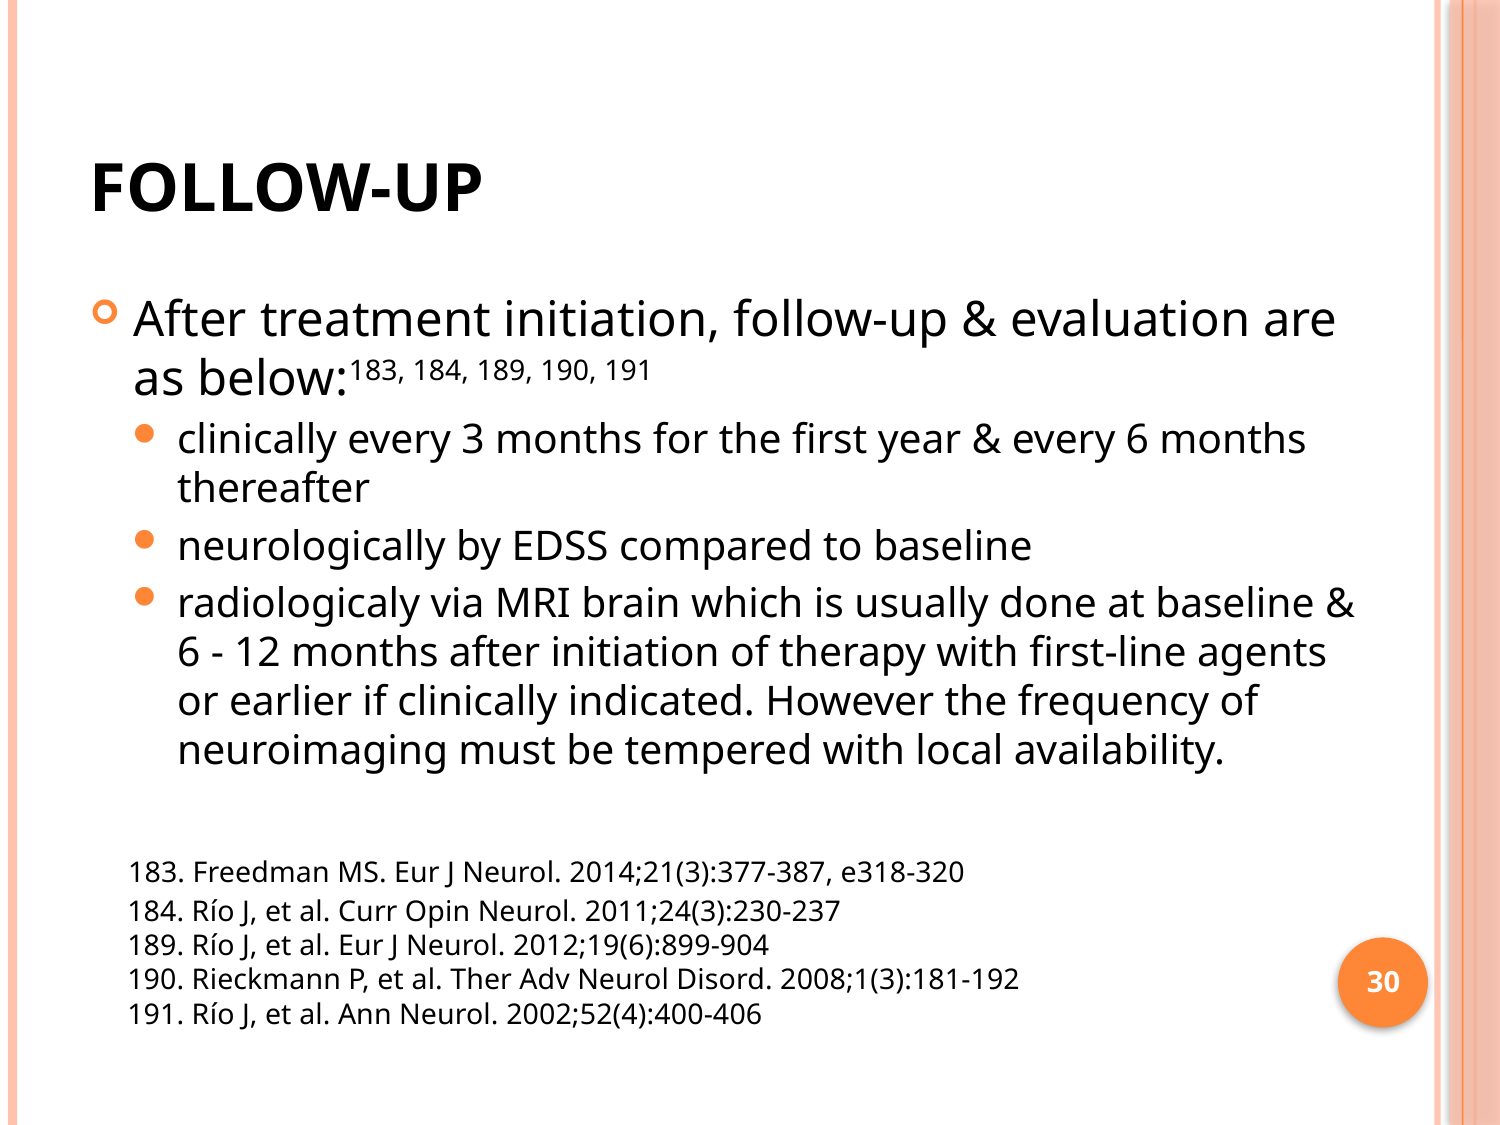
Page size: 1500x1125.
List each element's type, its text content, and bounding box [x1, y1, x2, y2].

slide_number 30 [1333, 940, 1434, 1027]
list After treatment initiation, follow-up & evaluation are as below:183, 184, 189, 190, 191 clinically every 3 months for the first year & every 6 months thereafter neurologically by EDSS compared to baseline radiologicaly via MRI brain which is usually done at baseline & 6 - 12 months after initiation of therapy with first-line agents or earlier if clinically indicated. However the frequency of neuroimaging must be tempered with local availability. 183. Freedman MS. Eur J Neurol. 2014;21(3):377-387, e318-320 184. Río J, et al. Curr Opin Neurol. 2011;24(3):230-237 189. Río J, et al. Eur J Neurol. 2012;19(6):899-904 190. Rieckmann P, et al. Ther Adv Neurol Disord. 2008;1(3):181-192 191. Río J, et al. Ann Neurol. 2002;52(4):400-406 [75, 279, 1385, 1080]
title Follow-up [75, 45, 1300, 233]
